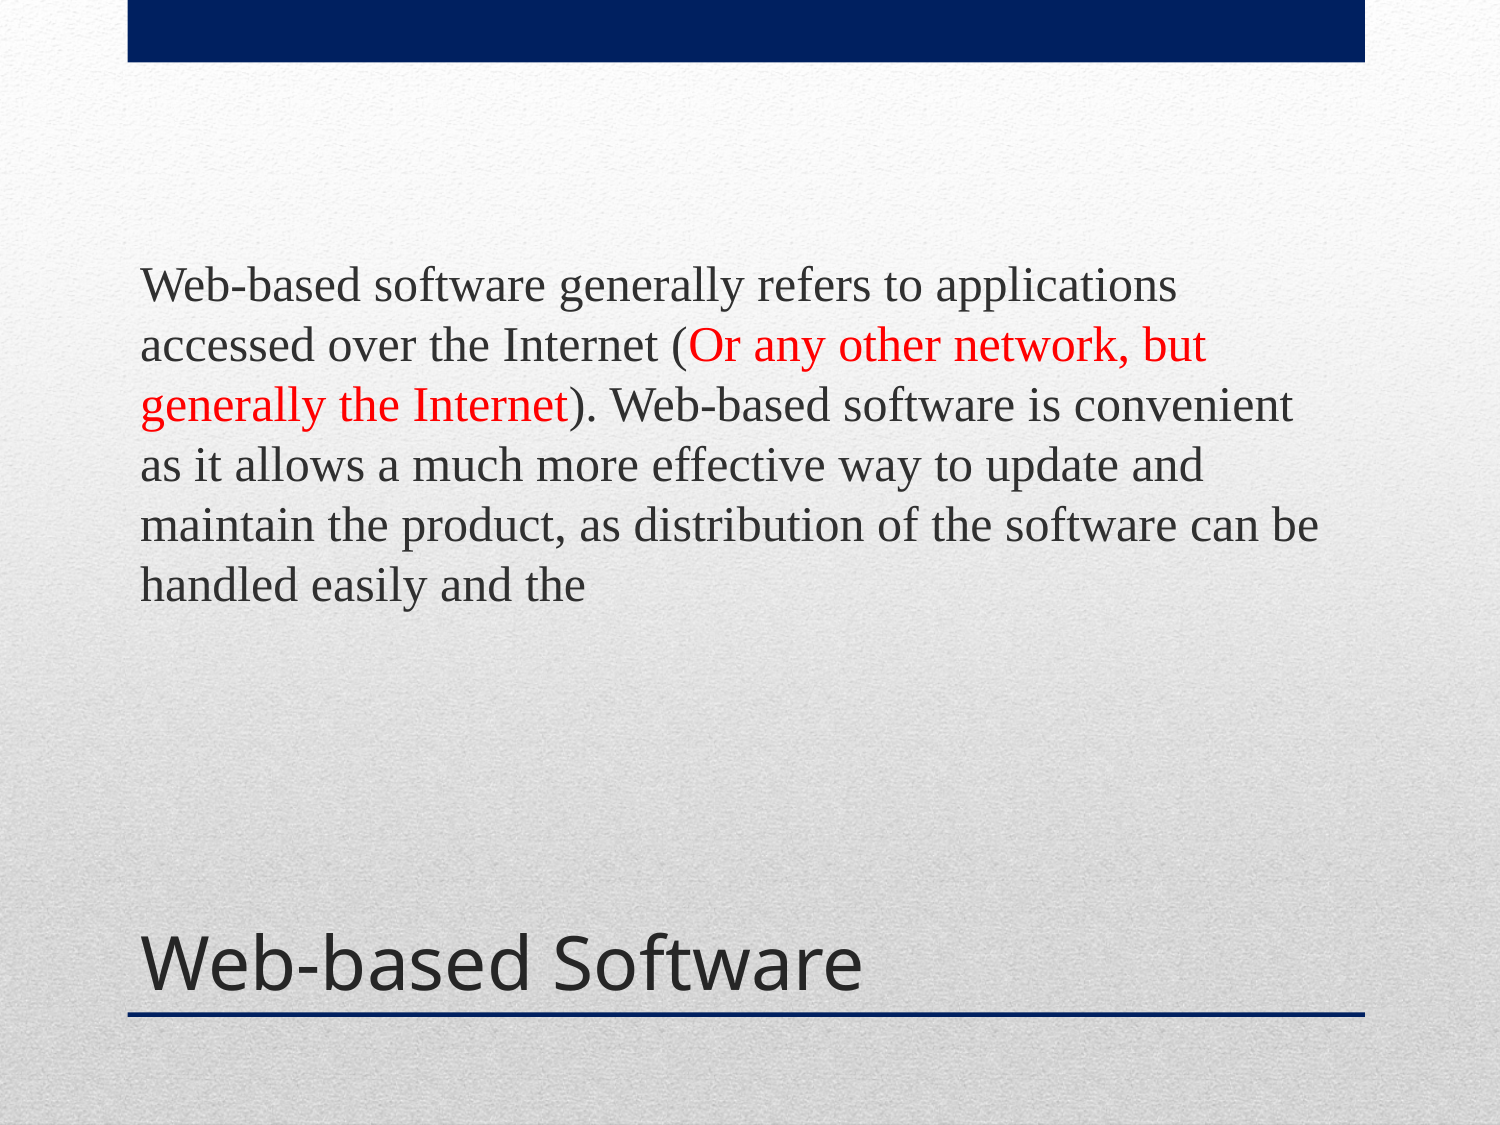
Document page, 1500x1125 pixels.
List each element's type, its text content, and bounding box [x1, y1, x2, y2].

list Web-based software generally refers to applications accessed over the Internet (Or any other network, but generally the Internet). Web-based software is convenient as it allows a much more effective way to update and maintain the product, as distribution of the software can be handled easily and the [125, 112, 1363, 750]
title Web-based Software [125, 750, 1238, 1013]
